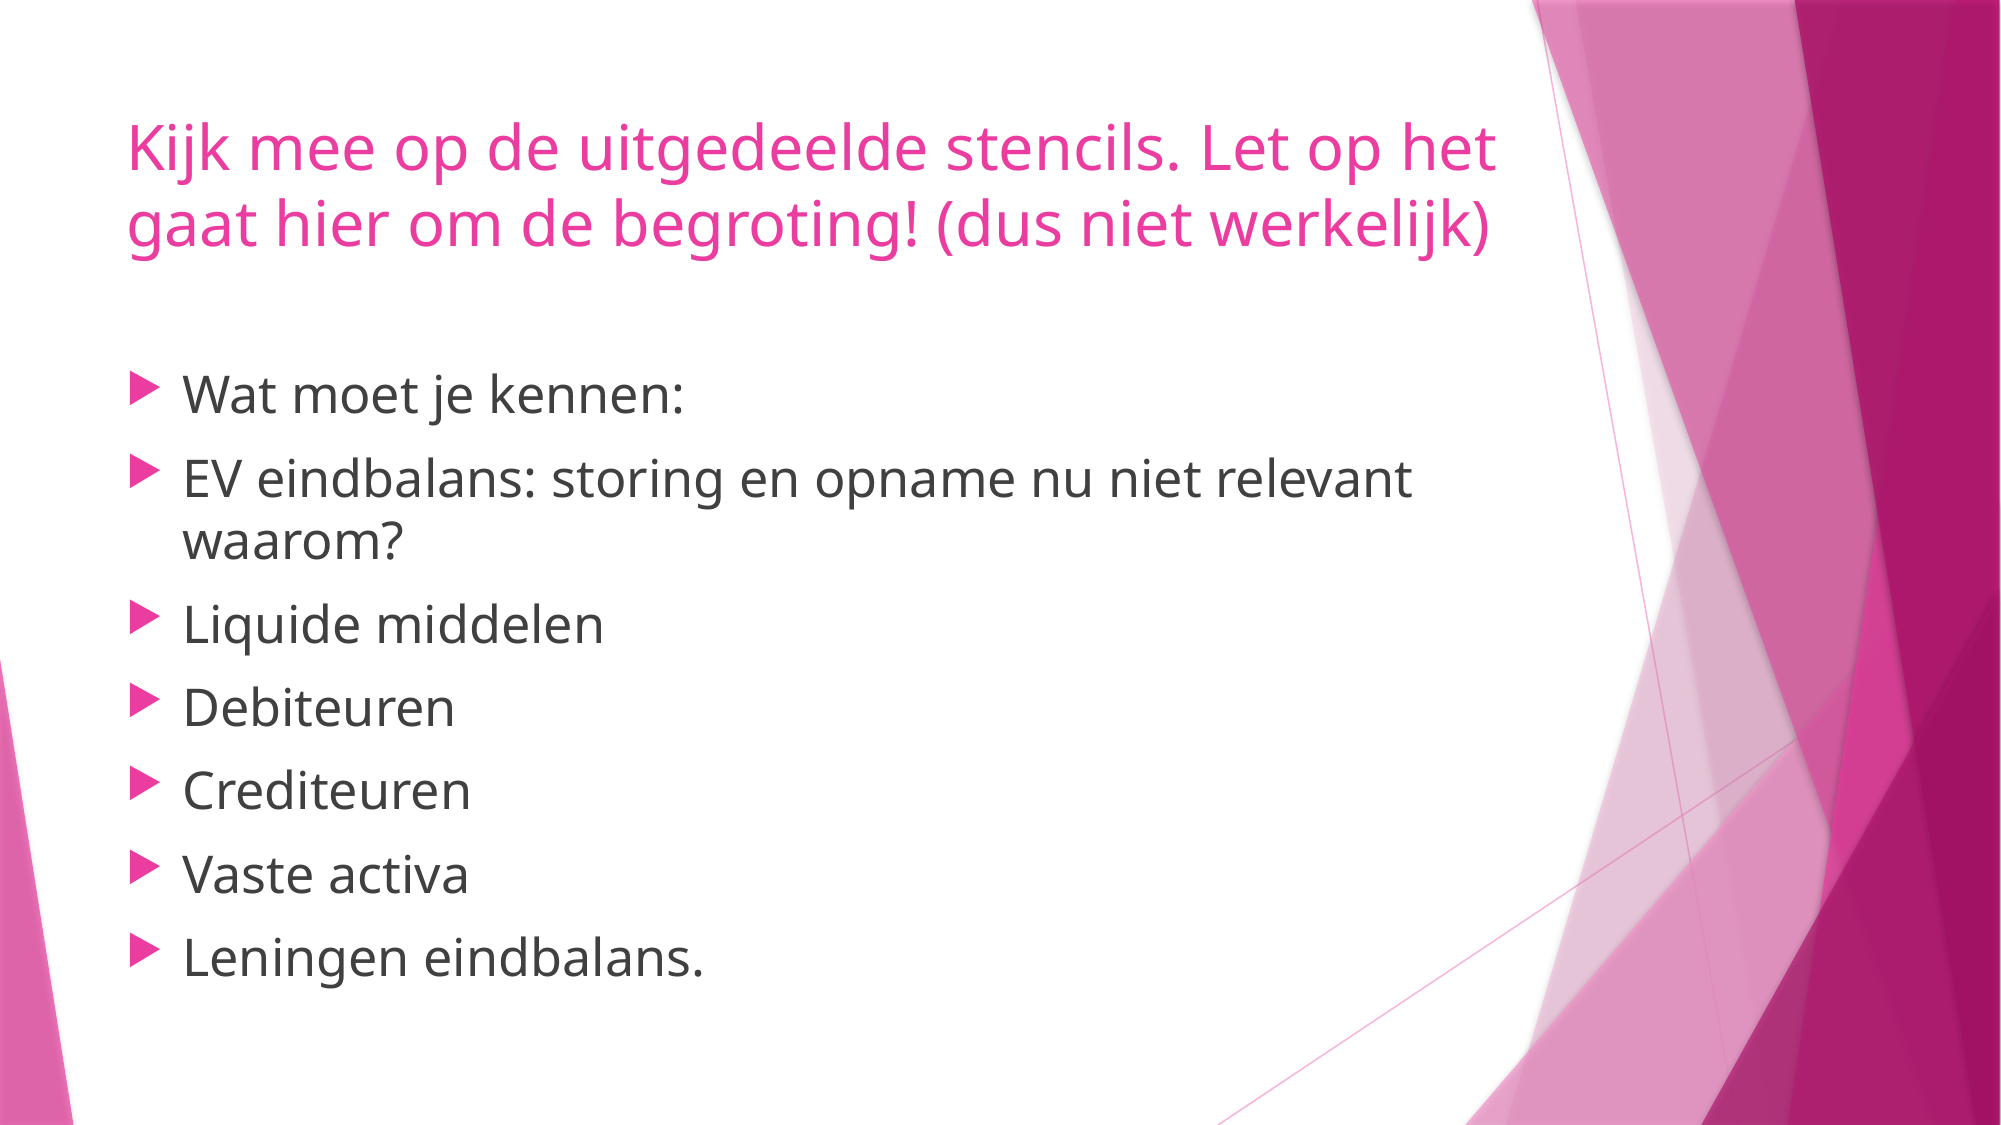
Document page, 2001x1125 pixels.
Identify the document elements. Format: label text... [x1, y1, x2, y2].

list Wat moet je kennen: EV eindbalans: storing en opname nu niet relevant waarom? Liquide middelen Debiteuren Crediteuren Vaste activa Leningen eindbalans. [111, 354, 1522, 992]
title Kijk mee op de uitgedeelde stencils. Let op het gaat hier om de begroting! (dus niet werkelijk) [111, 99, 1522, 317]
